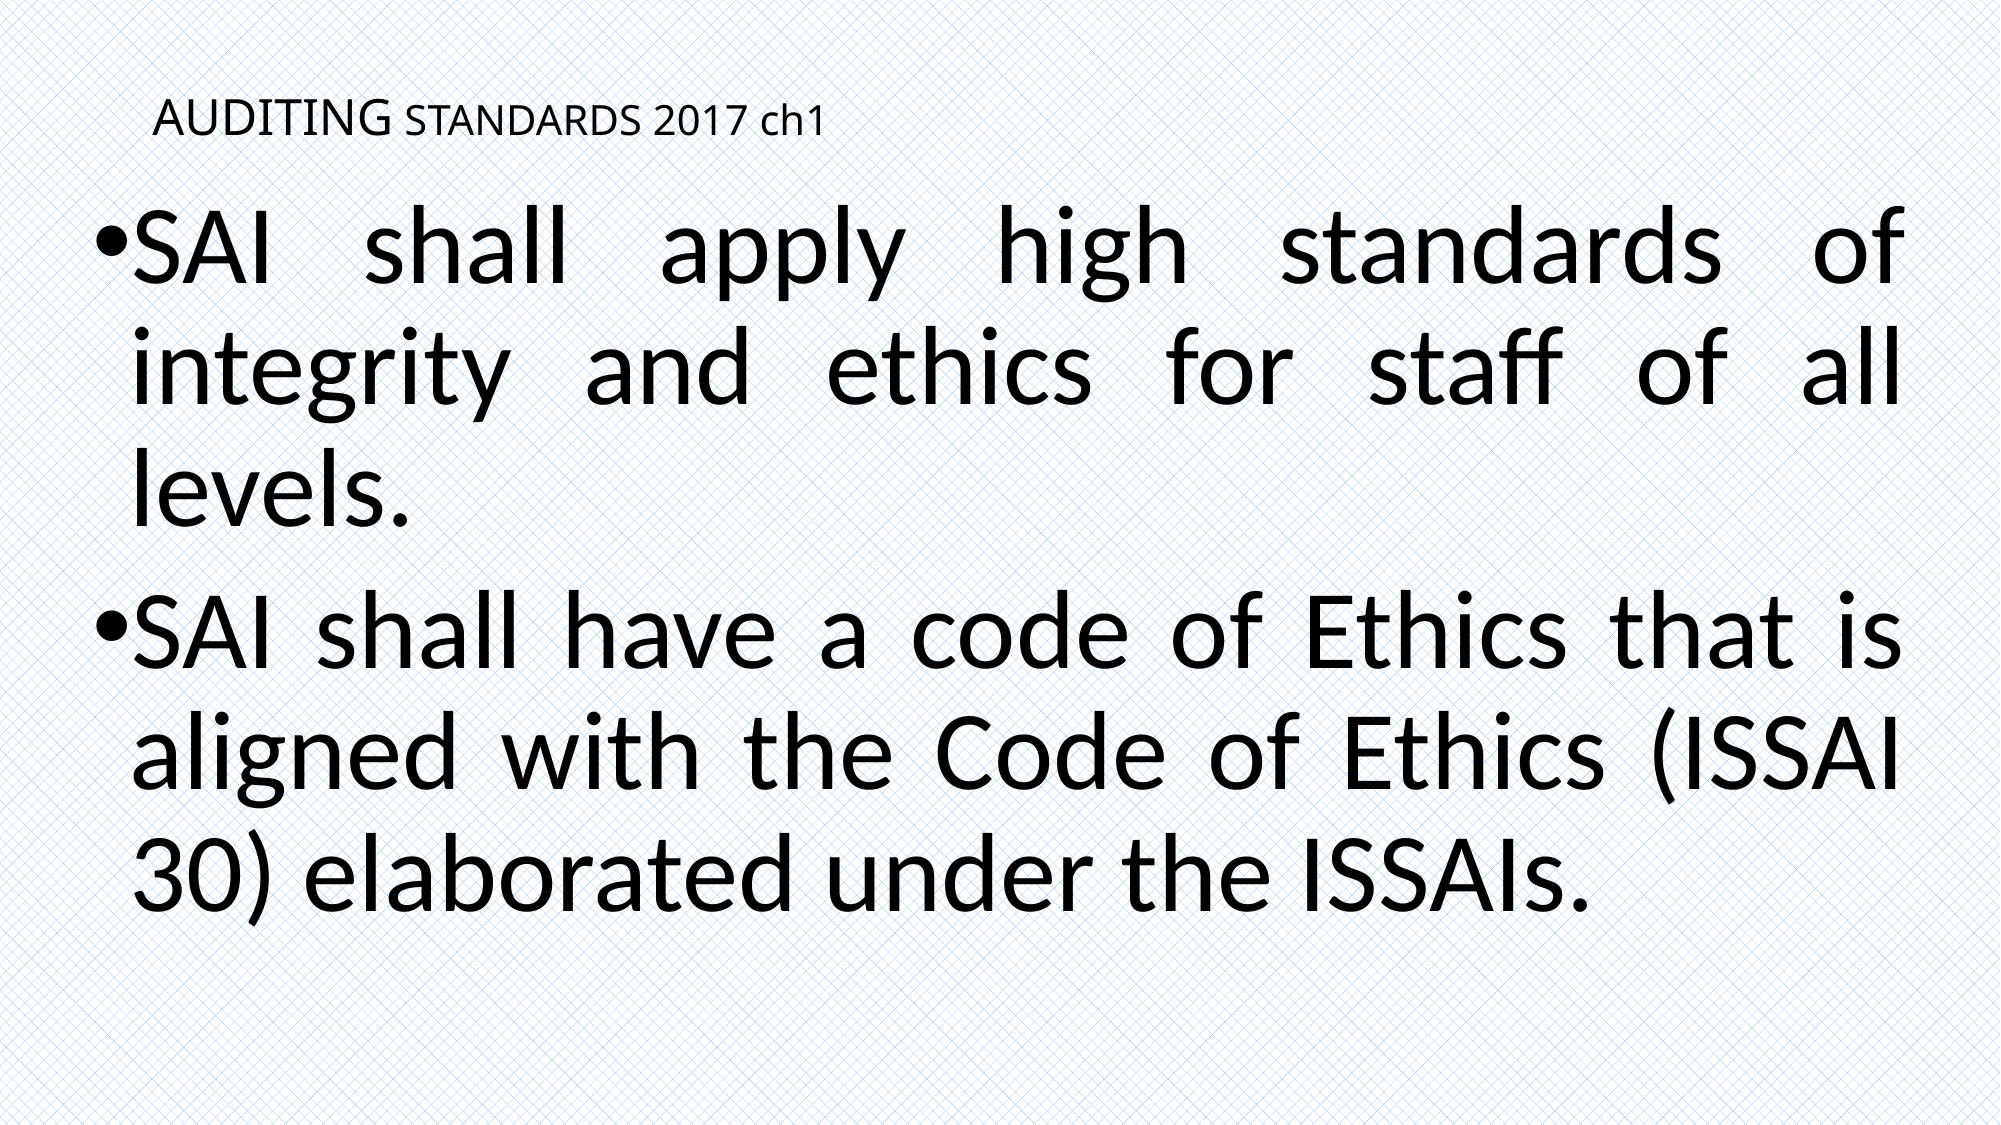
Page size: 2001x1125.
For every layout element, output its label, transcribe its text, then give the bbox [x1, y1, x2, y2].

title AUDITING STANDARDS 2017 ch1 [137, 59, 1863, 178]
list SAI shall apply high standards of integrity and ethics for staff of all levels. SAI shall have a code of Ethics that is aligned with the Code of Ethics (ISSAI 30) elaborated under the ISSAIs. [77, 178, 1922, 1087]
